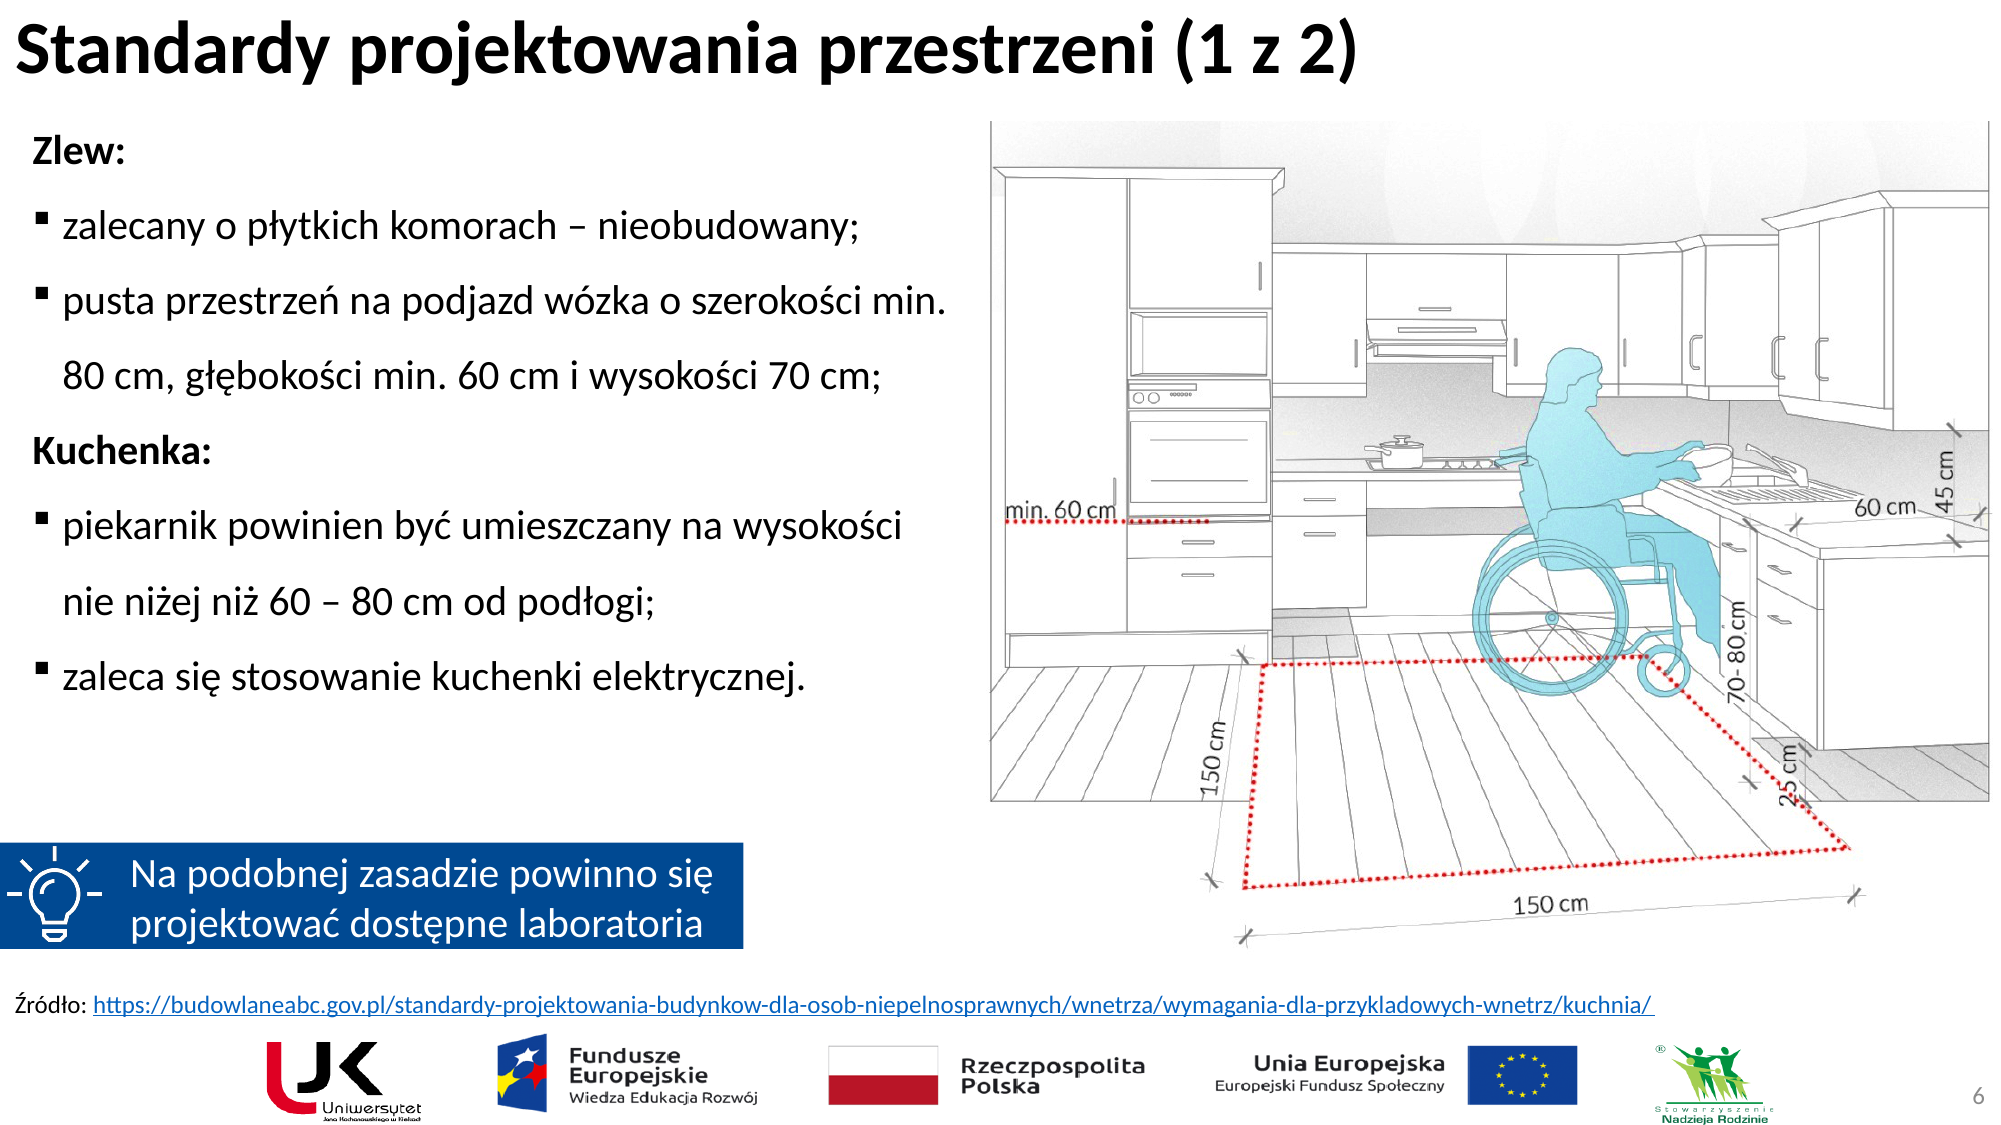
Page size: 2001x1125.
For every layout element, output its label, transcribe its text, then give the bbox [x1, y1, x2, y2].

picture [463, 1026, 1613, 1125]
picture [266, 1042, 421, 1122]
picture [0, 830, 118, 958]
picture [1655, 1044, 1774, 1065]
text_box Na podobnej zasadzie powinno się projektować dostępne laboratoria [118, 842, 744, 950]
text_box Zlew: zalecany o płytkich komorach – nieobudowany; pusta przestrzeń na podjazd wózka o szerokości min. 80 cm, głębokości min. 60 cm i wysokości 70 cm; Kuchenka: piekarnik powinien być umieszczany na wysokości nie niżej niż 60 – 80 cm od podłogi; zaleca się stosowanie kuchenki elektrycznej. [0, 90, 963, 706]
picture [977, 121, 2000, 964]
title Standardy projektowania przestrzeni (1 z 2) [0, 1, 1582, 122]
slide_number 6 [1634, 1065, 2000, 1125]
text_box Źródło: https://budowlaneabc.gov.pl/standardy-projektowania-budynkow-dla-osob-niepelnosprawnych/wnetrza/wymagania-dla-przykladowych-wnetrz/kuchnia/ [0, 980, 1676, 1026]
